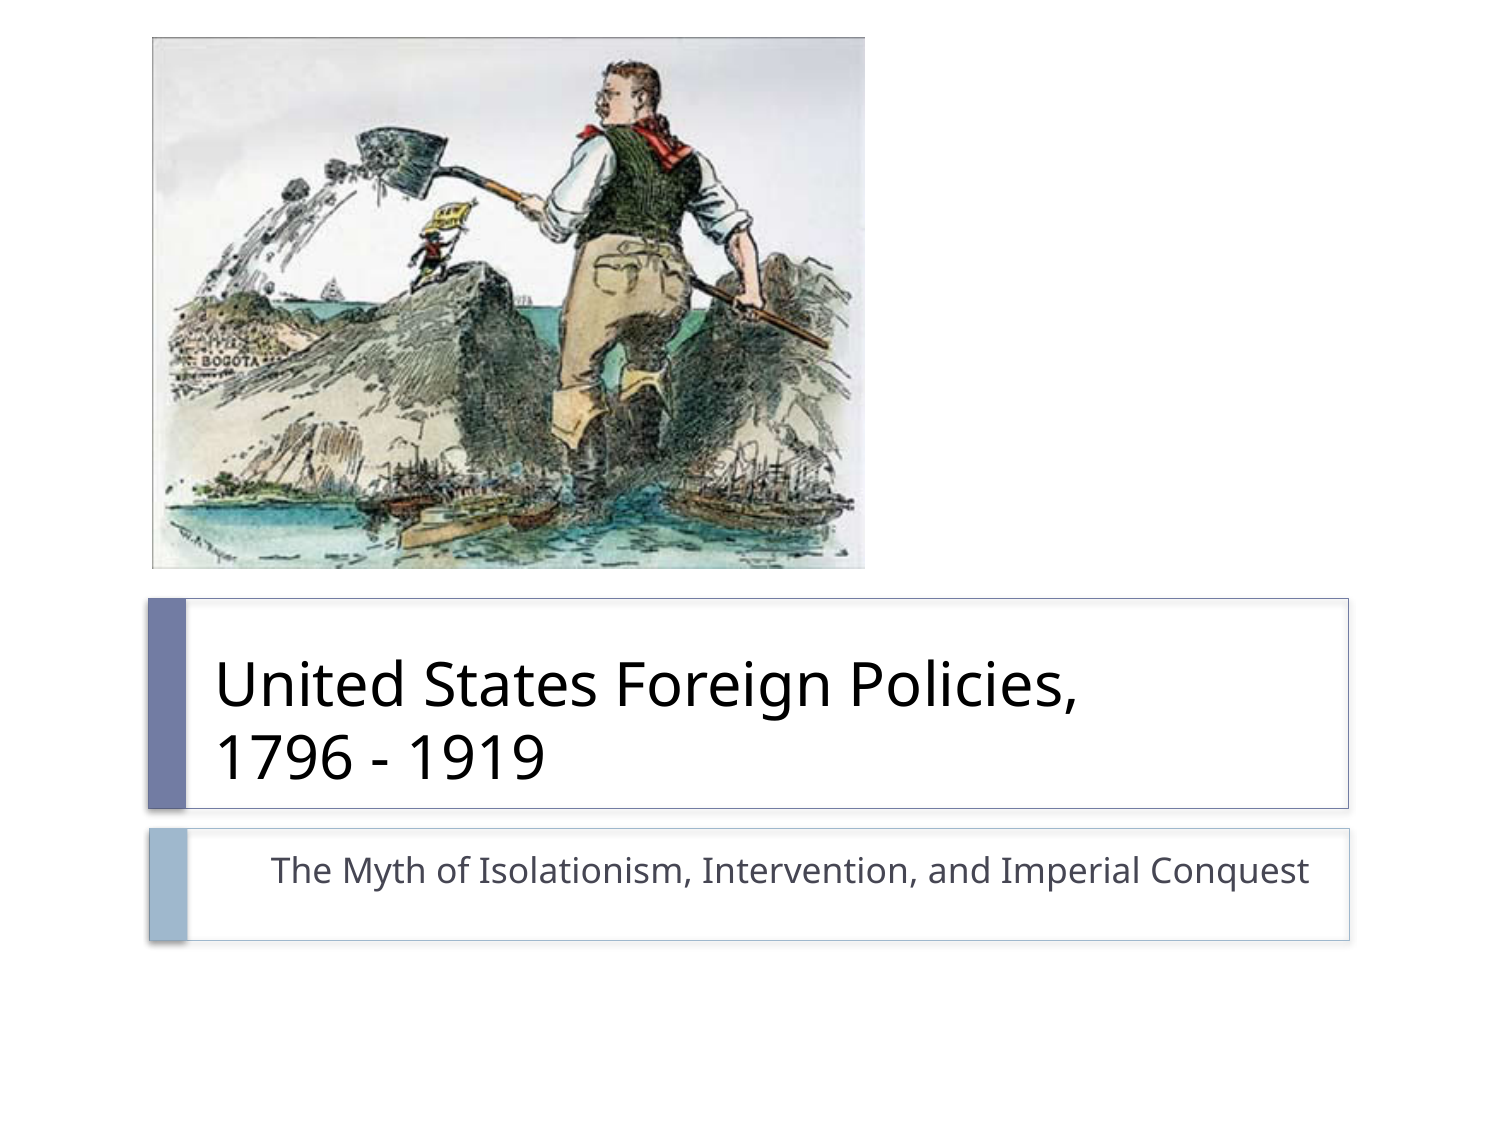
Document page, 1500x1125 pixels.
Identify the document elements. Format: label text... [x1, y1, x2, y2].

title United States Foreign Policies, 1796 - 1919 [200, 637, 1325, 800]
picture [151, 37, 865, 570]
subtitle The Myth of Isolationism, Intervention, and Imperial Conquest [200, 840, 1325, 929]
